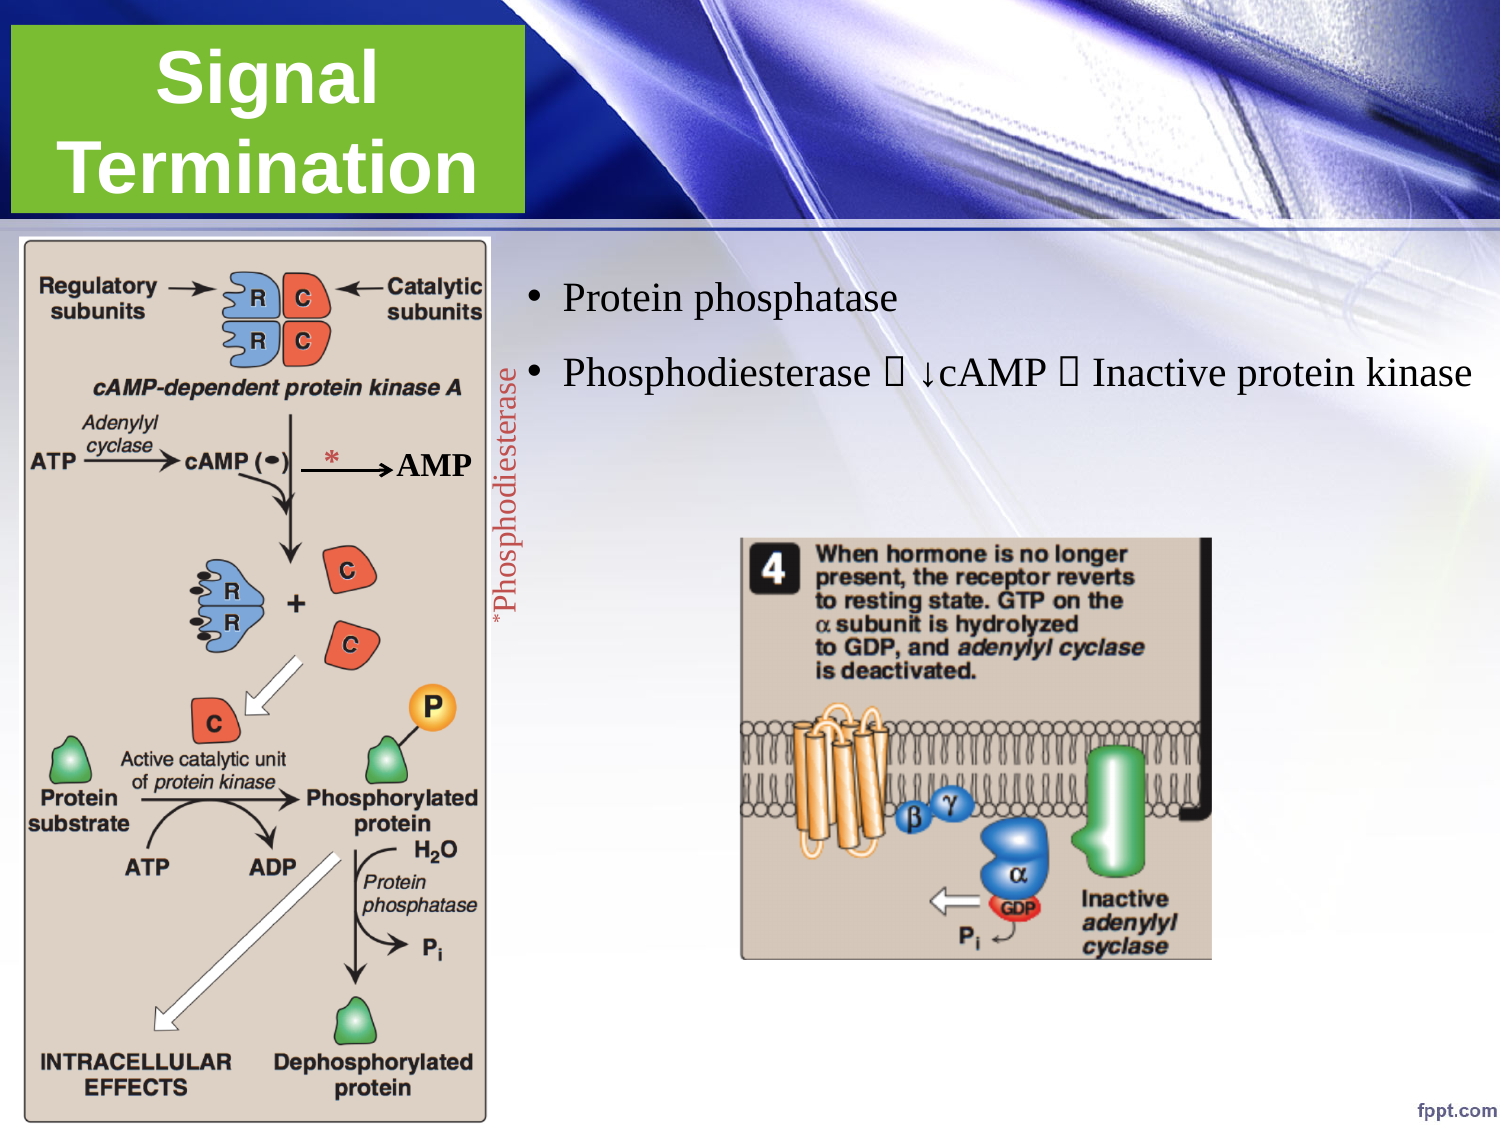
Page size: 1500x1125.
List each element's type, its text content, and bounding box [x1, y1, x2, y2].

title Signal Termination [11, 24, 525, 214]
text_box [18, 236, 531, 1125]
text_box Protein phosphatase Phosphodiesterase  ↓cAMP  Inactive protein kinase [532, 237, 1500, 403]
picture [531, 403, 1500, 1125]
picture [0, 0, 1500, 1125]
